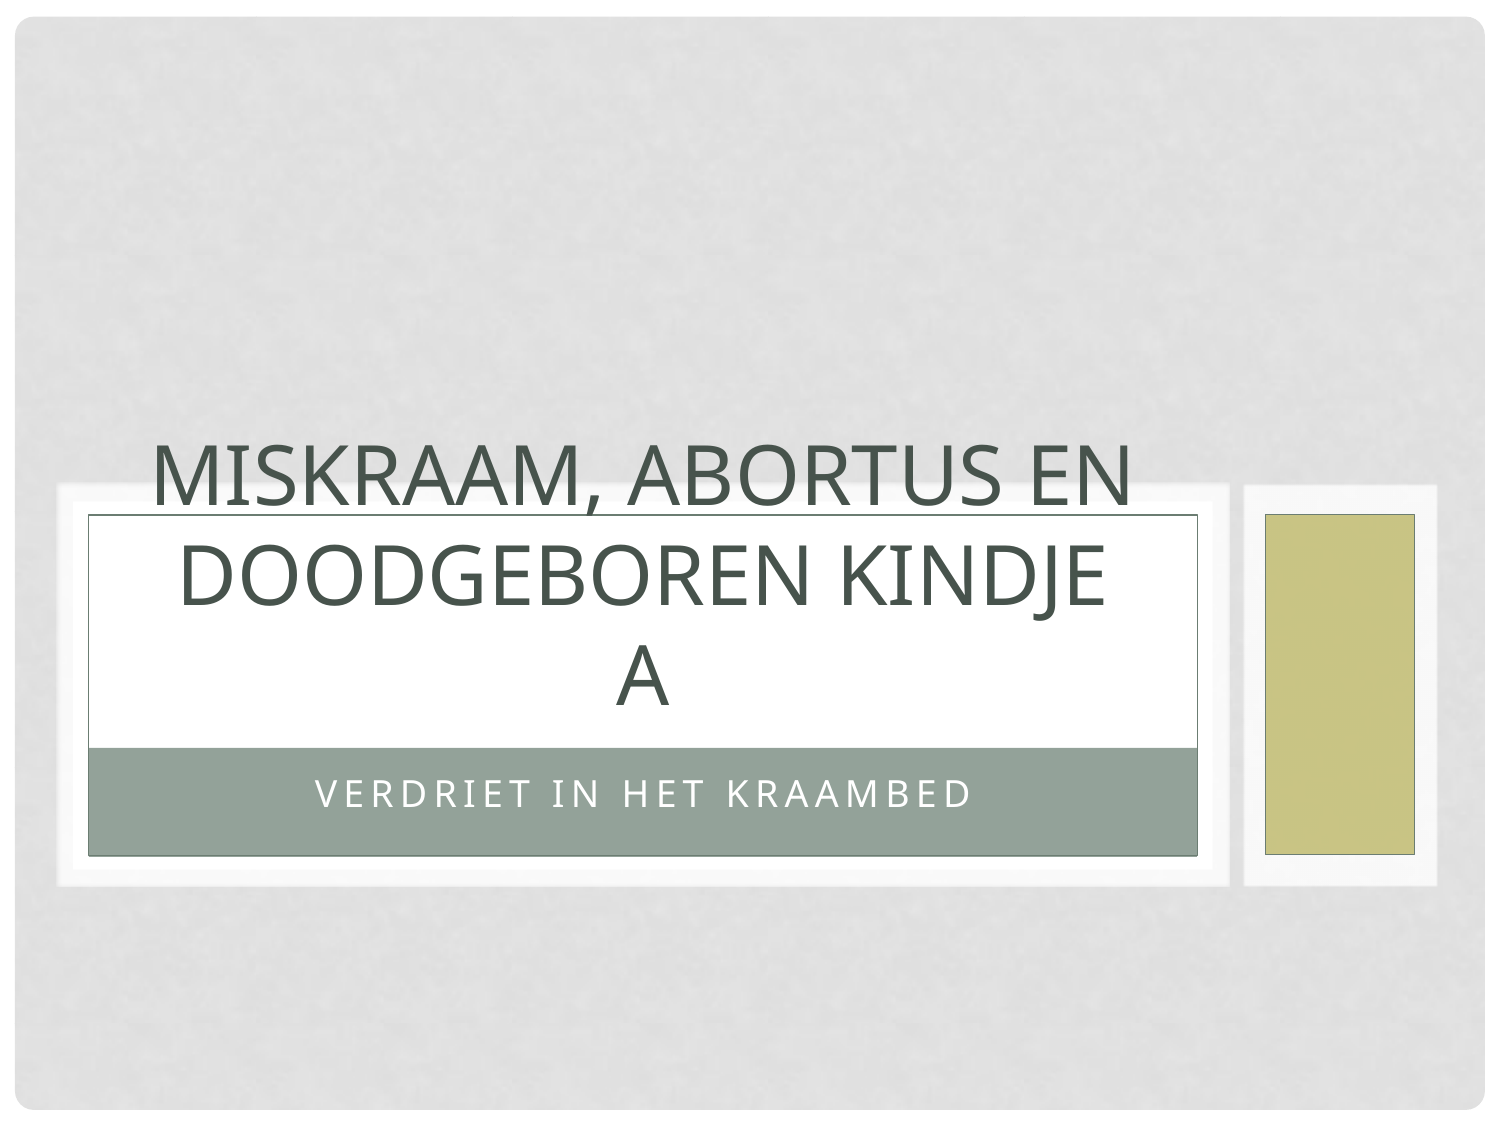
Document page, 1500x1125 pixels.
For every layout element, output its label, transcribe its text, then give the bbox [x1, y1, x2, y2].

subtitle Verdriet in het kraambed [105, 762, 1181, 838]
title Miskraam, Abortus en doodgeboren kindje A [99, 529, 1187, 730]
